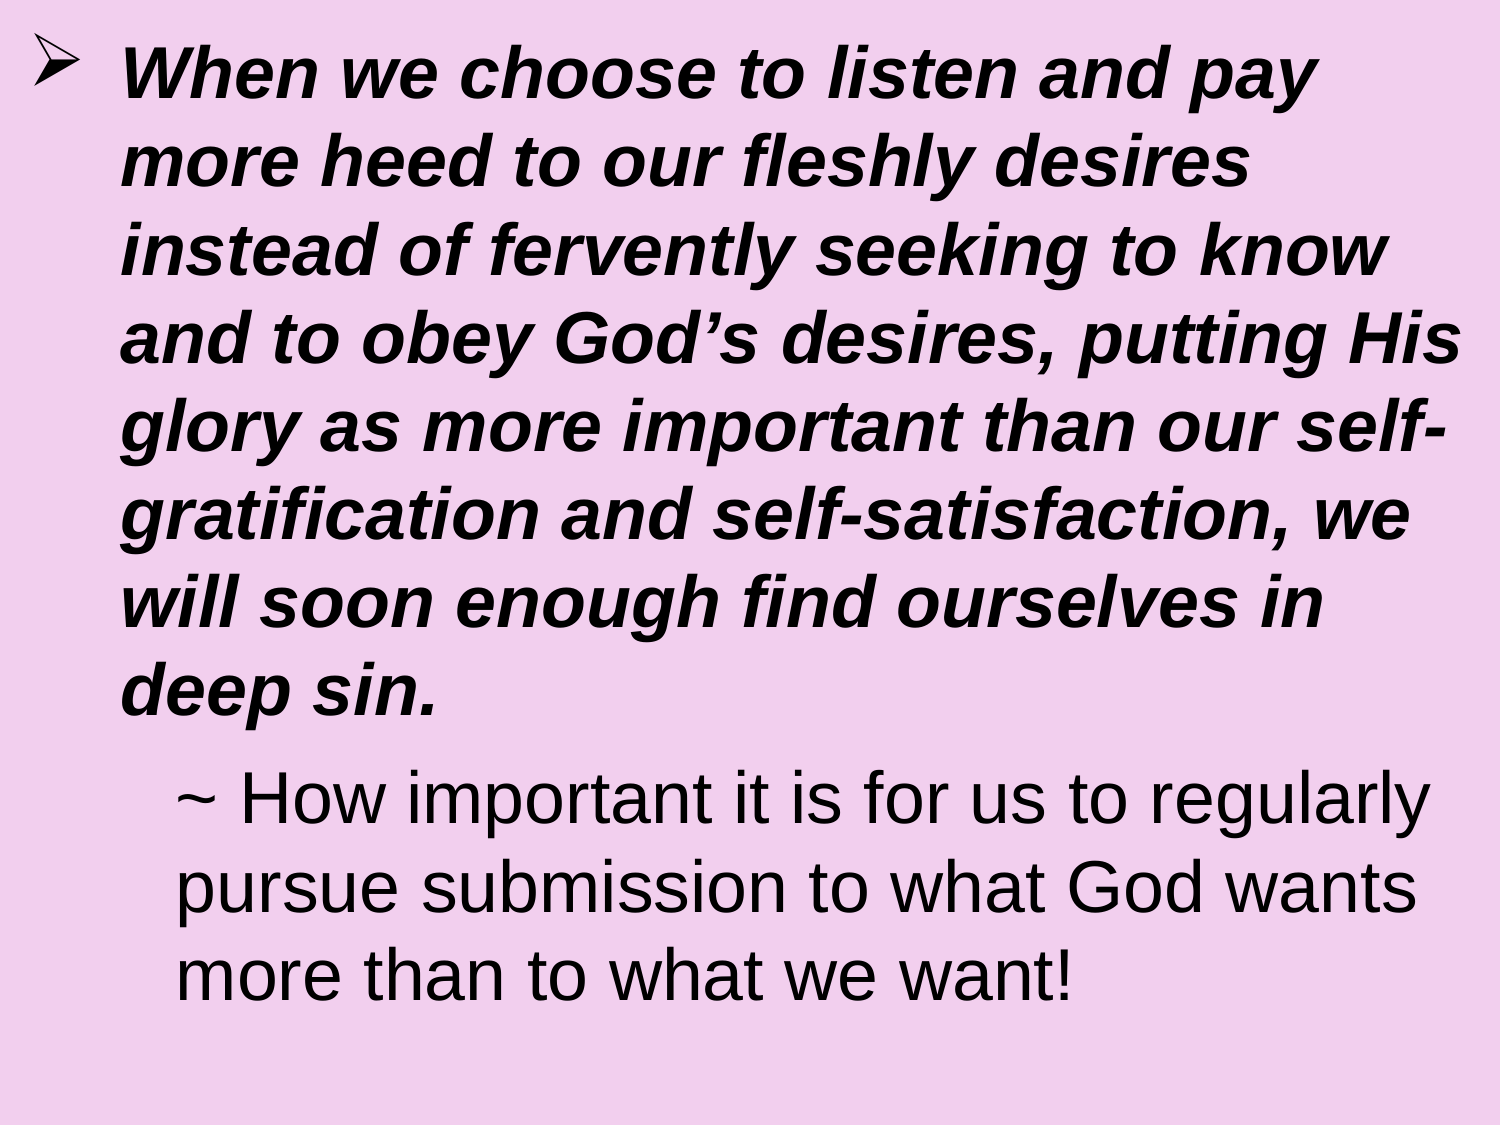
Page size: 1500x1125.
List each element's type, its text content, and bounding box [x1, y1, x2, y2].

subtitle When we choose to listen and pay more heed to our fleshly desires instead of fervently seeking to know and to obey God’s desires, putting His glory as more important than our self-gratification and self-satisfaction, we will soon enough find ourselves in deep sin. ~ How important it is for us to regularly pursue submission to what God wants more than to what we want! [13, 17, 1487, 1108]
